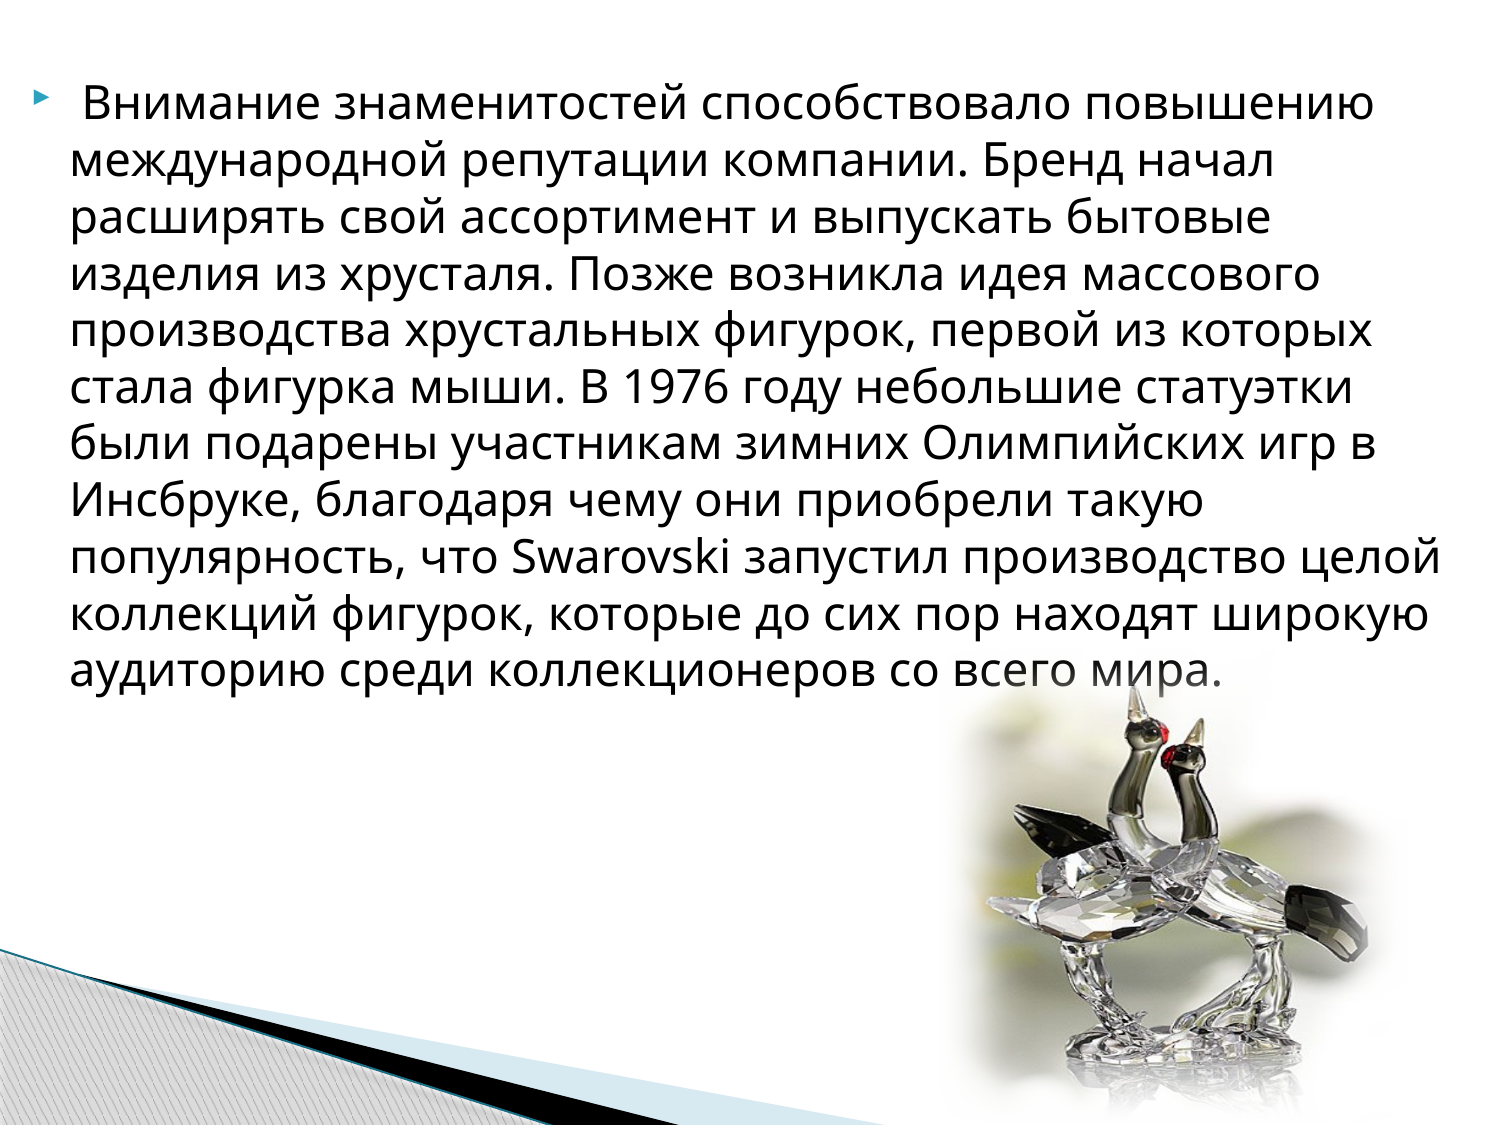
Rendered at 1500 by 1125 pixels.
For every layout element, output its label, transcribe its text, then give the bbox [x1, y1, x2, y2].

picture [938, 644, 1409, 1125]
list Внимание знаменитостей способствовало повышению международной репутации компании. Бренд начал расширять свой ассортимент и выпускать бытовые изделия из хрусталя. Позже возникла идея массового производства хрустальных фигурок, первой из которых стала фигурка мыши. В 1976 году небольшие статуэтки были подарены участникам зимних Олимпийских игр в Инсбруке, благодаря чему они приобрели такую популярность, что Swarovski запустил производство целой коллекций фигурок, которые до сих пор находят широкую аудиторию среди коллекционеров со всего мира. [0, 65, 1459, 764]
